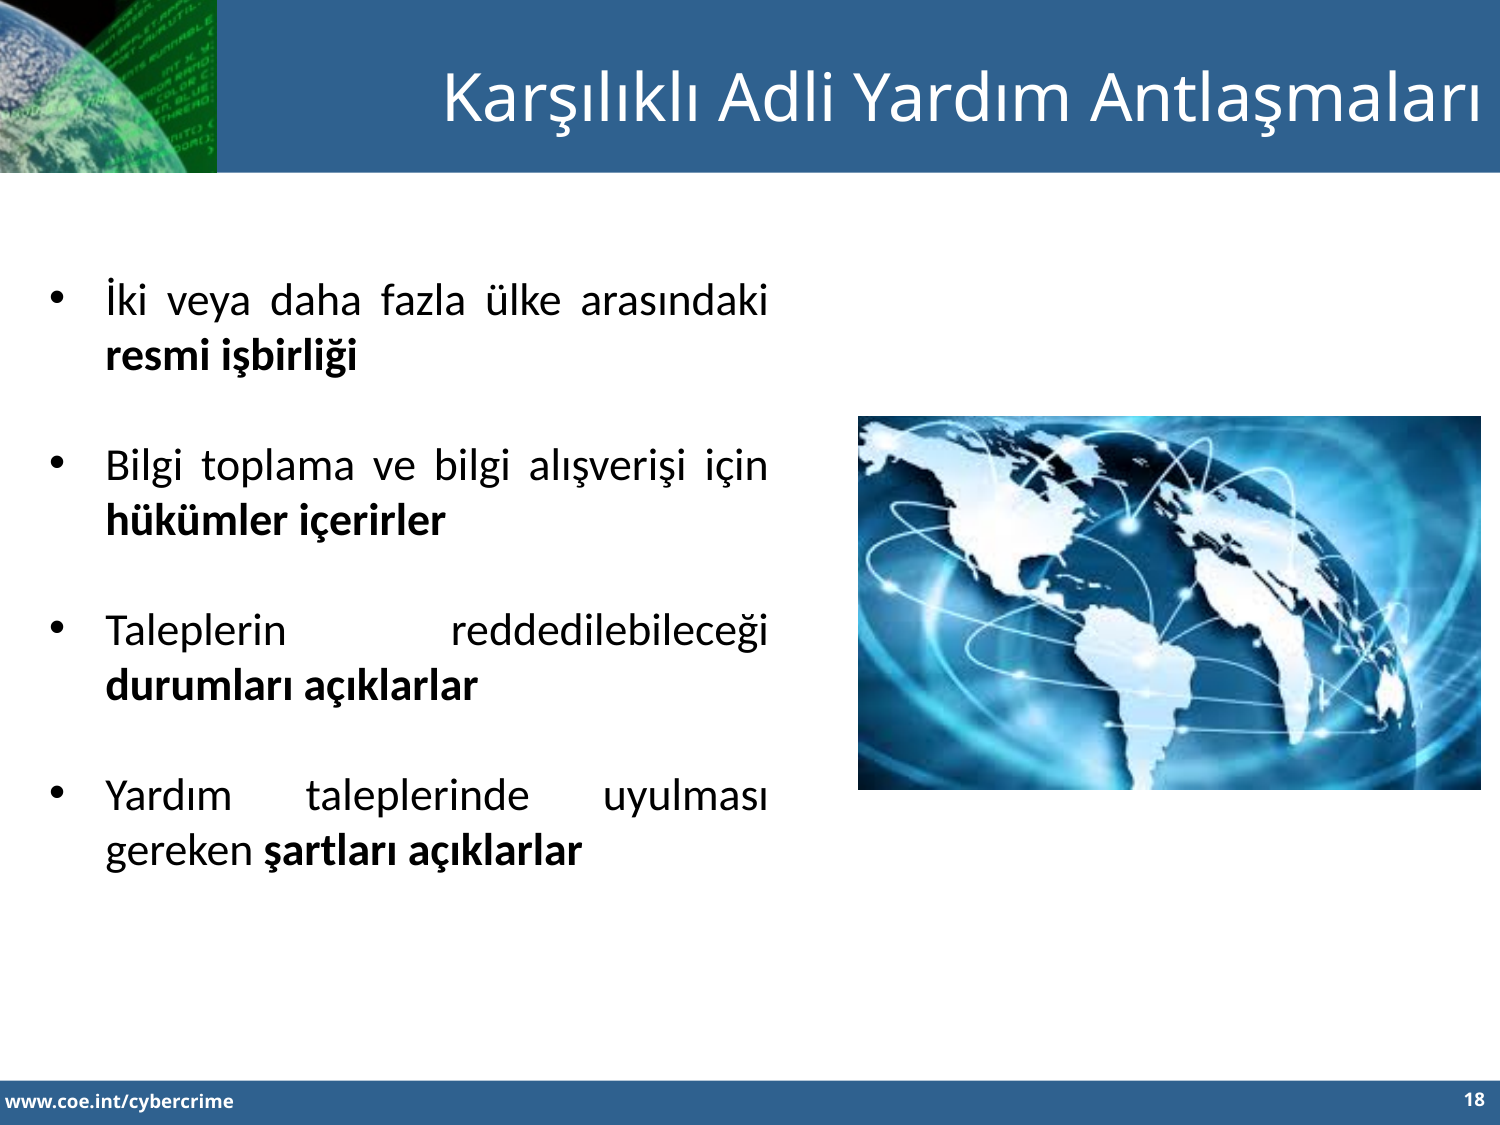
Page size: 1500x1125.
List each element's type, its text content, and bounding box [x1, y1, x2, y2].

text_box İki veya daha fazla ülke arasındaki resmi işbirliği Bilgi toplama ve bilgi alışverişi için hükümler içerirler Taleplerin reddedilebileceği durumları açıklarlar Yardım taleplerinde uyulması gereken şartları açıklarlar [34, 262, 785, 882]
picture [0, 1, 217, 173]
text_box Karşılıklı Adli Yardım Antlaşmaları [280, 18, 1500, 171]
slide_number 18 [1149, 1079, 1500, 1125]
picture [858, 416, 1481, 790]
